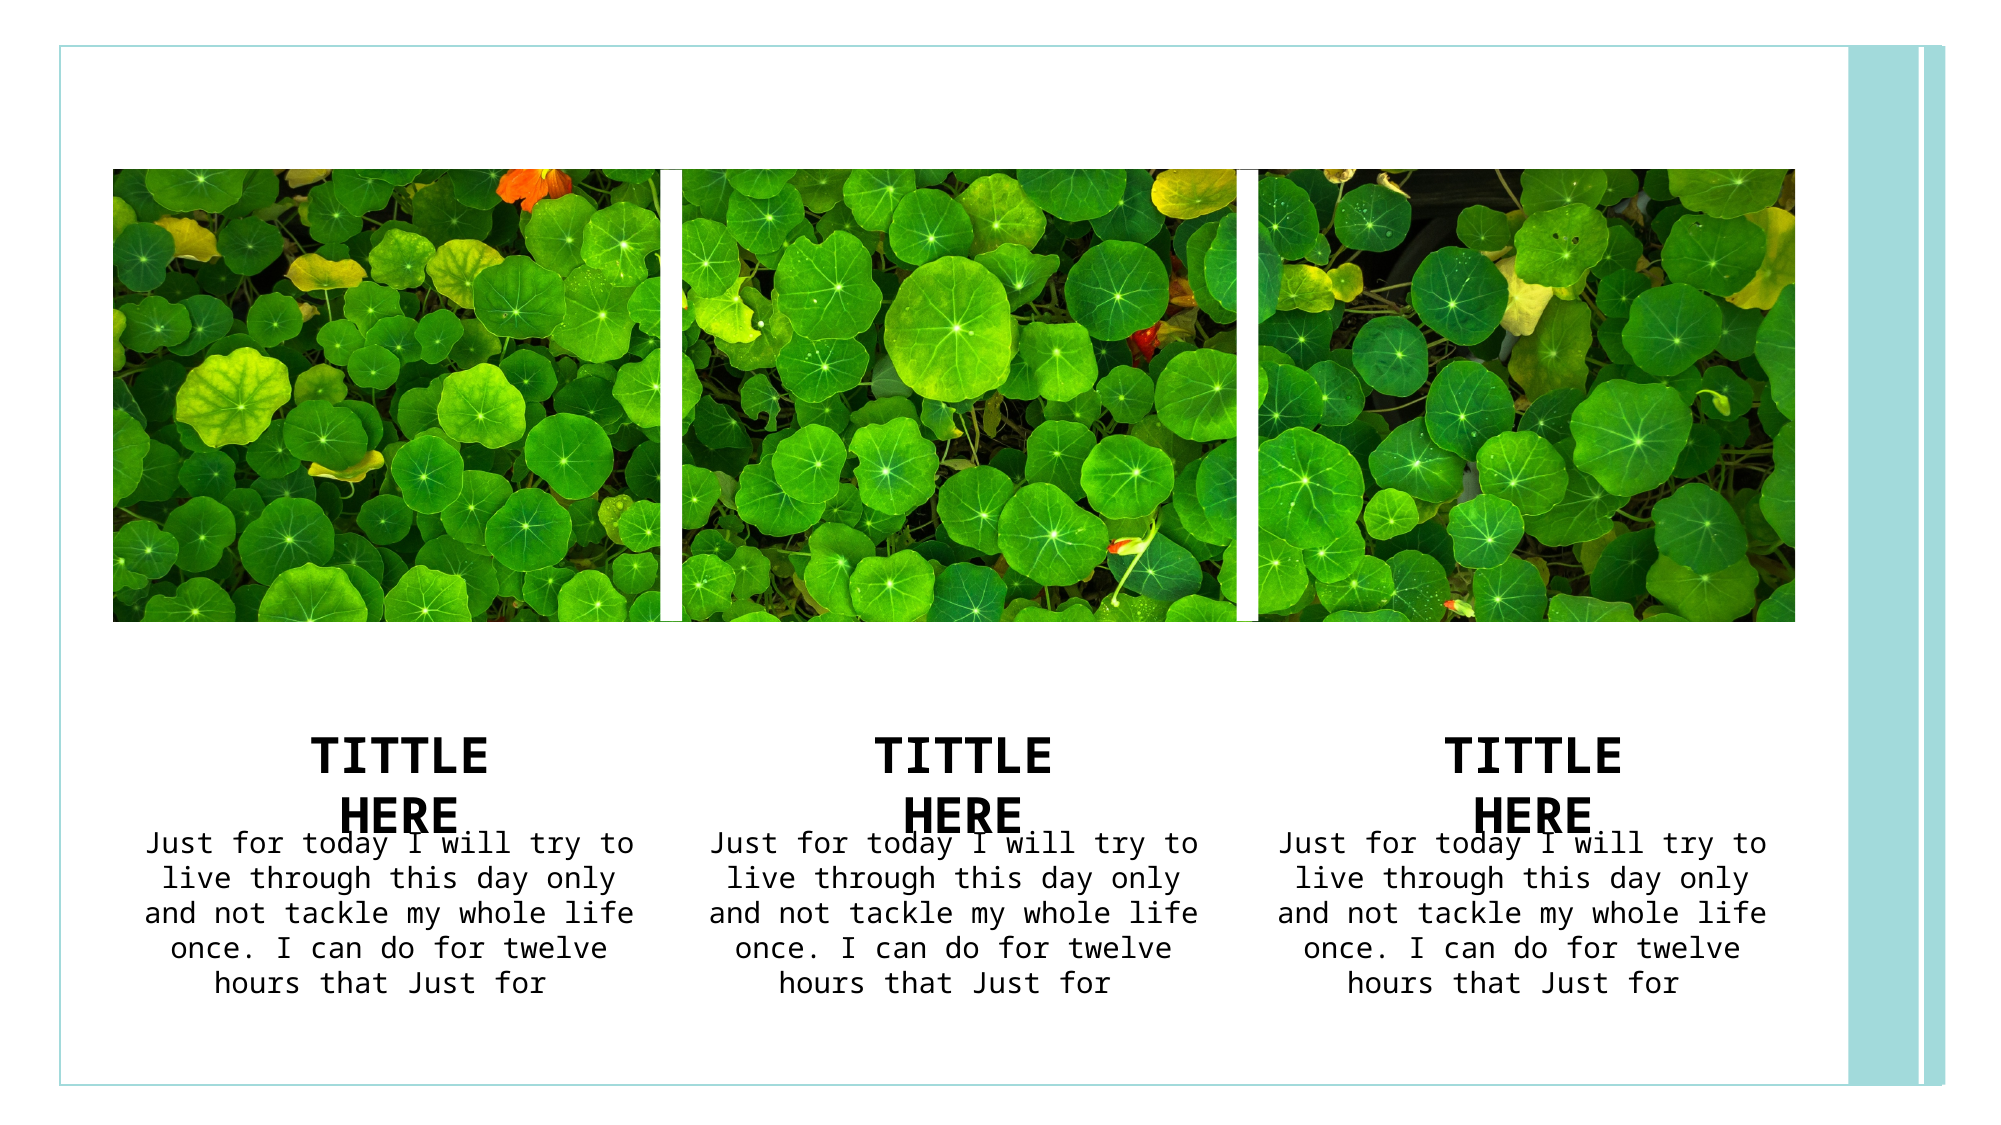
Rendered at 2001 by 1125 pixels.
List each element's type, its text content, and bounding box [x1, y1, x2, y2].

text_box TITTLE HERE [788, 716, 1139, 817]
text_box TITTLE HERE [224, 716, 576, 817]
text_box [1942, 45, 1946, 1086]
text_box [59, 45, 1942, 1086]
text_box Just for today I will try to live through this day only and not tackle my whole life once. I can do for twelve hours that Just for [1250, 817, 1794, 1042]
text_box Just for today I will try to live through this day only and not tackle my whole life once. I can do for twelve hours that Just for [117, 817, 661, 1042]
picture [113, 169, 1796, 622]
text_box Just for today I will try to live through this day only and not tackle my whole life once. I can do for twelve hours that Just for [682, 817, 1225, 1042]
text_box TITTLE HERE [1357, 716, 1710, 817]
